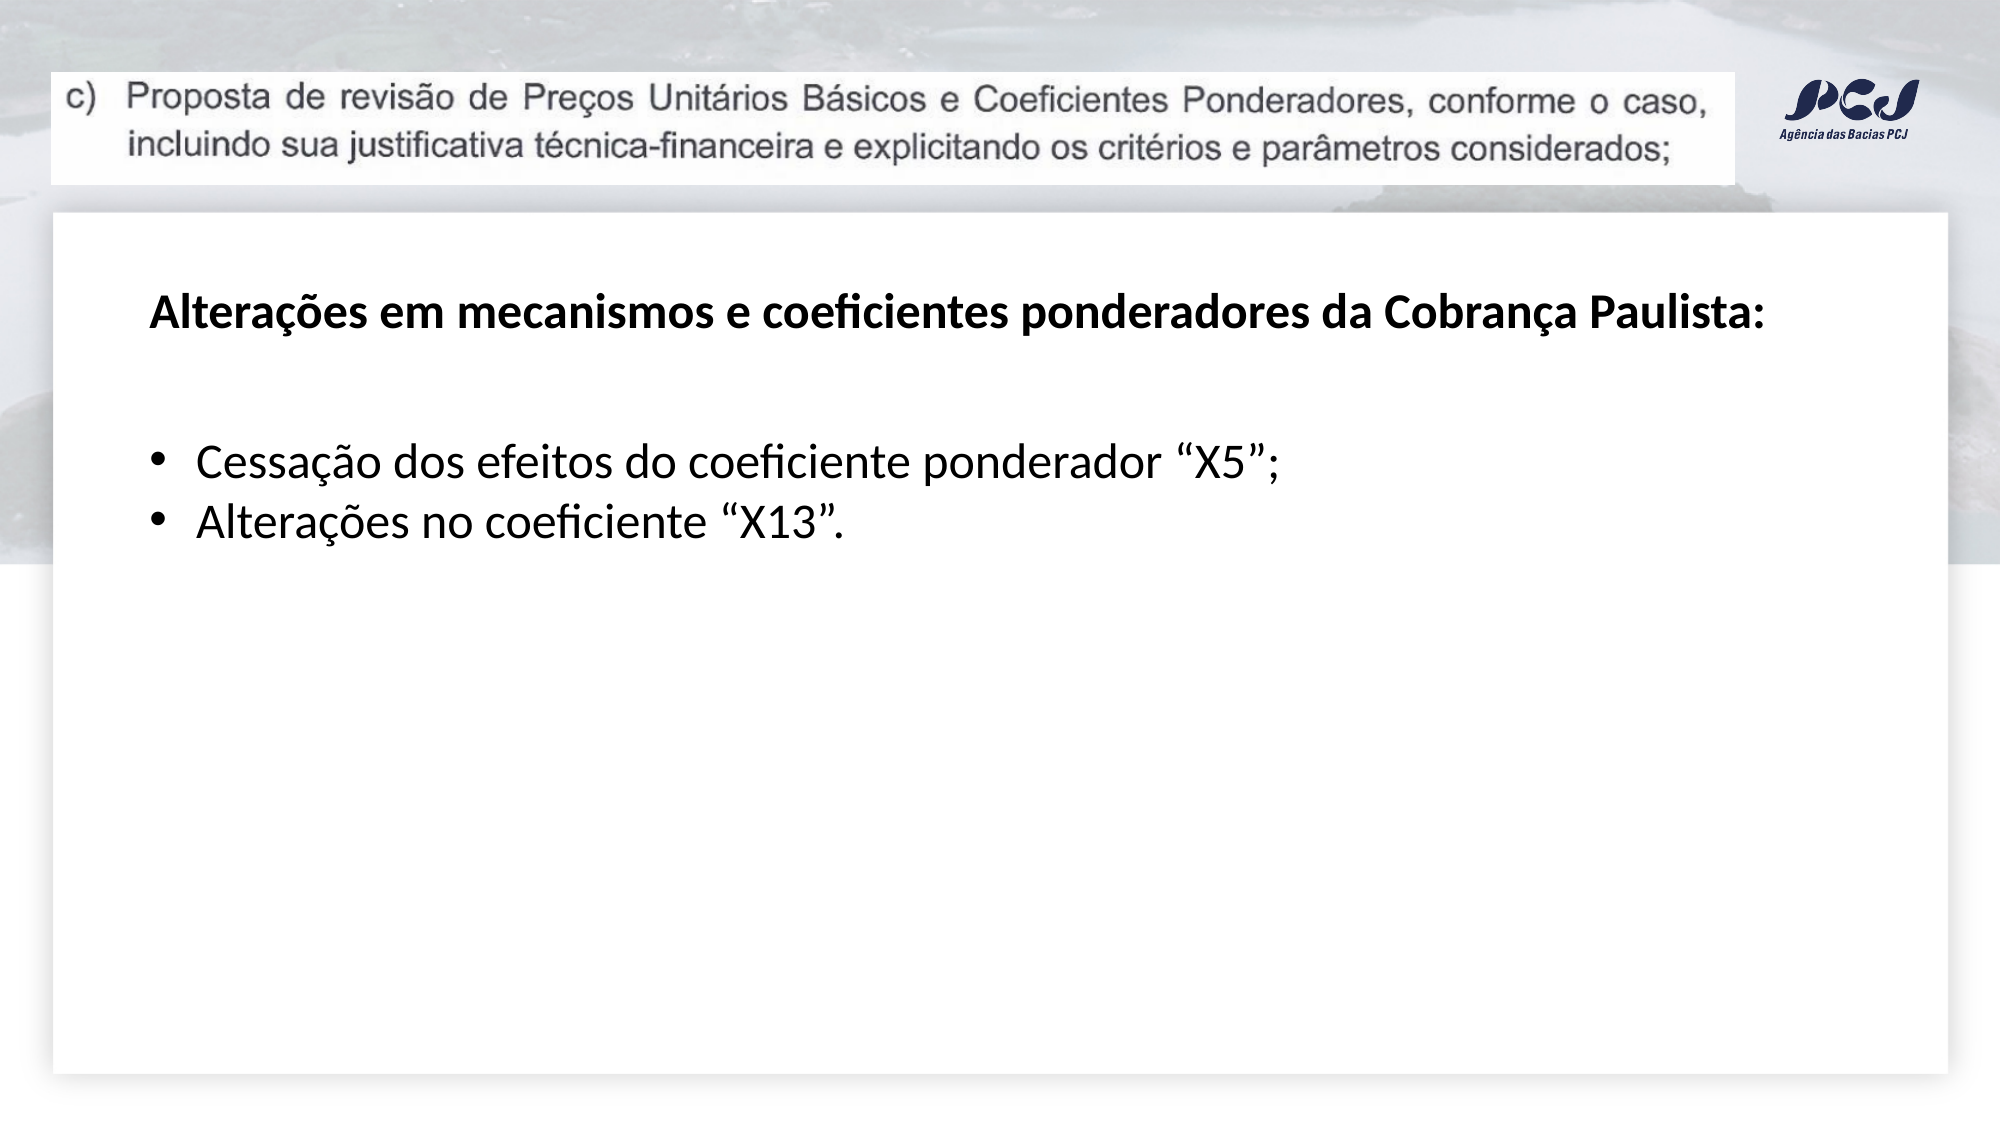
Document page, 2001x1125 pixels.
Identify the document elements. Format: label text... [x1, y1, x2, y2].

picture [0, 0, 2000, 1125]
text_box Alterações em mecanismos e coeficientes ponderadores da Cobrança Paulista: Cessação dos efeitos do coeficiente ponderador “X5”; Alterações no coeficiente “X13”. [134, 271, 1842, 601]
